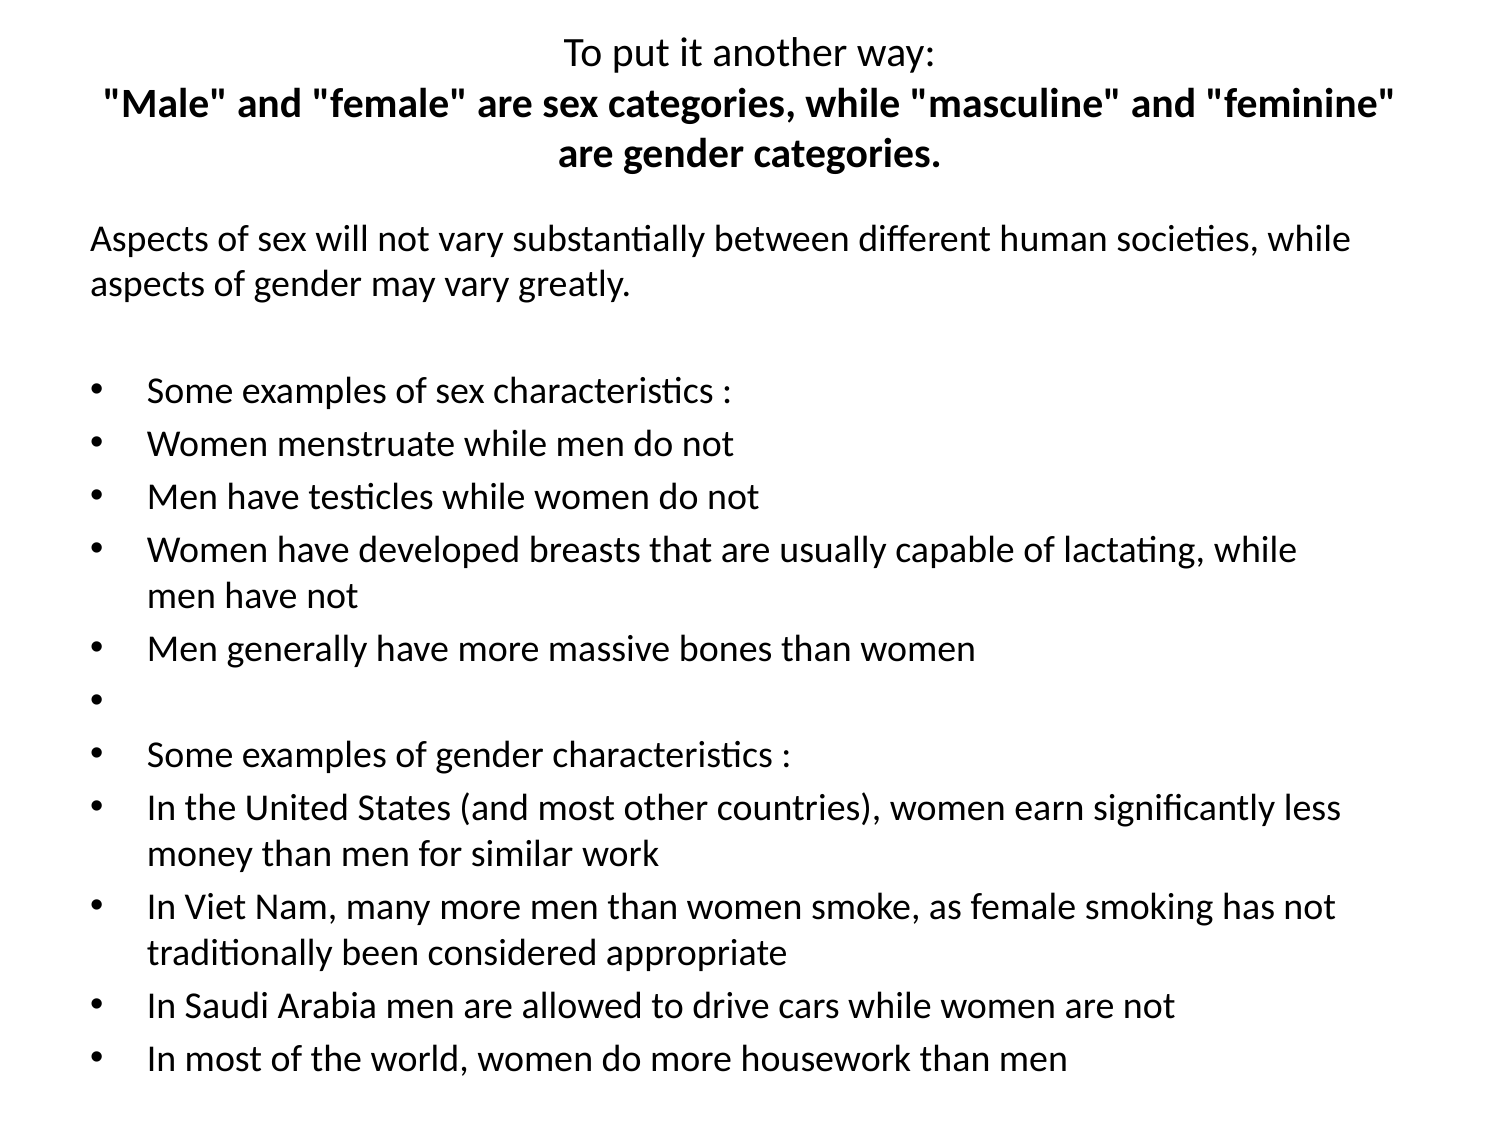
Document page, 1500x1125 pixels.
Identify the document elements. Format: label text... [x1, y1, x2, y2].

list Aspects of sex will not vary substantially between different human societies, while aspects of gender may vary greatly. Some examples of sex characteristics : Women menstruate while men do not Men have testicles while women do not Women have developed breasts that are usually capable of lactating, while men have not Men generally have more massive bones than women Some examples of gender characteristics : In the United States (and most other countries), women earn significantly less money than men for similar work In Viet Nam, many more men than women smoke, as female smoking has not traditionally been considered appropriate In Saudi Arabia men are allowed to drive cars while women are not In most of the world, women do more housework than men [75, 205, 1425, 1094]
title To put it another way: "Male" and "female" are sex categories, while "masculine" and "feminine" are gender categories. [75, 45, 1425, 205]
